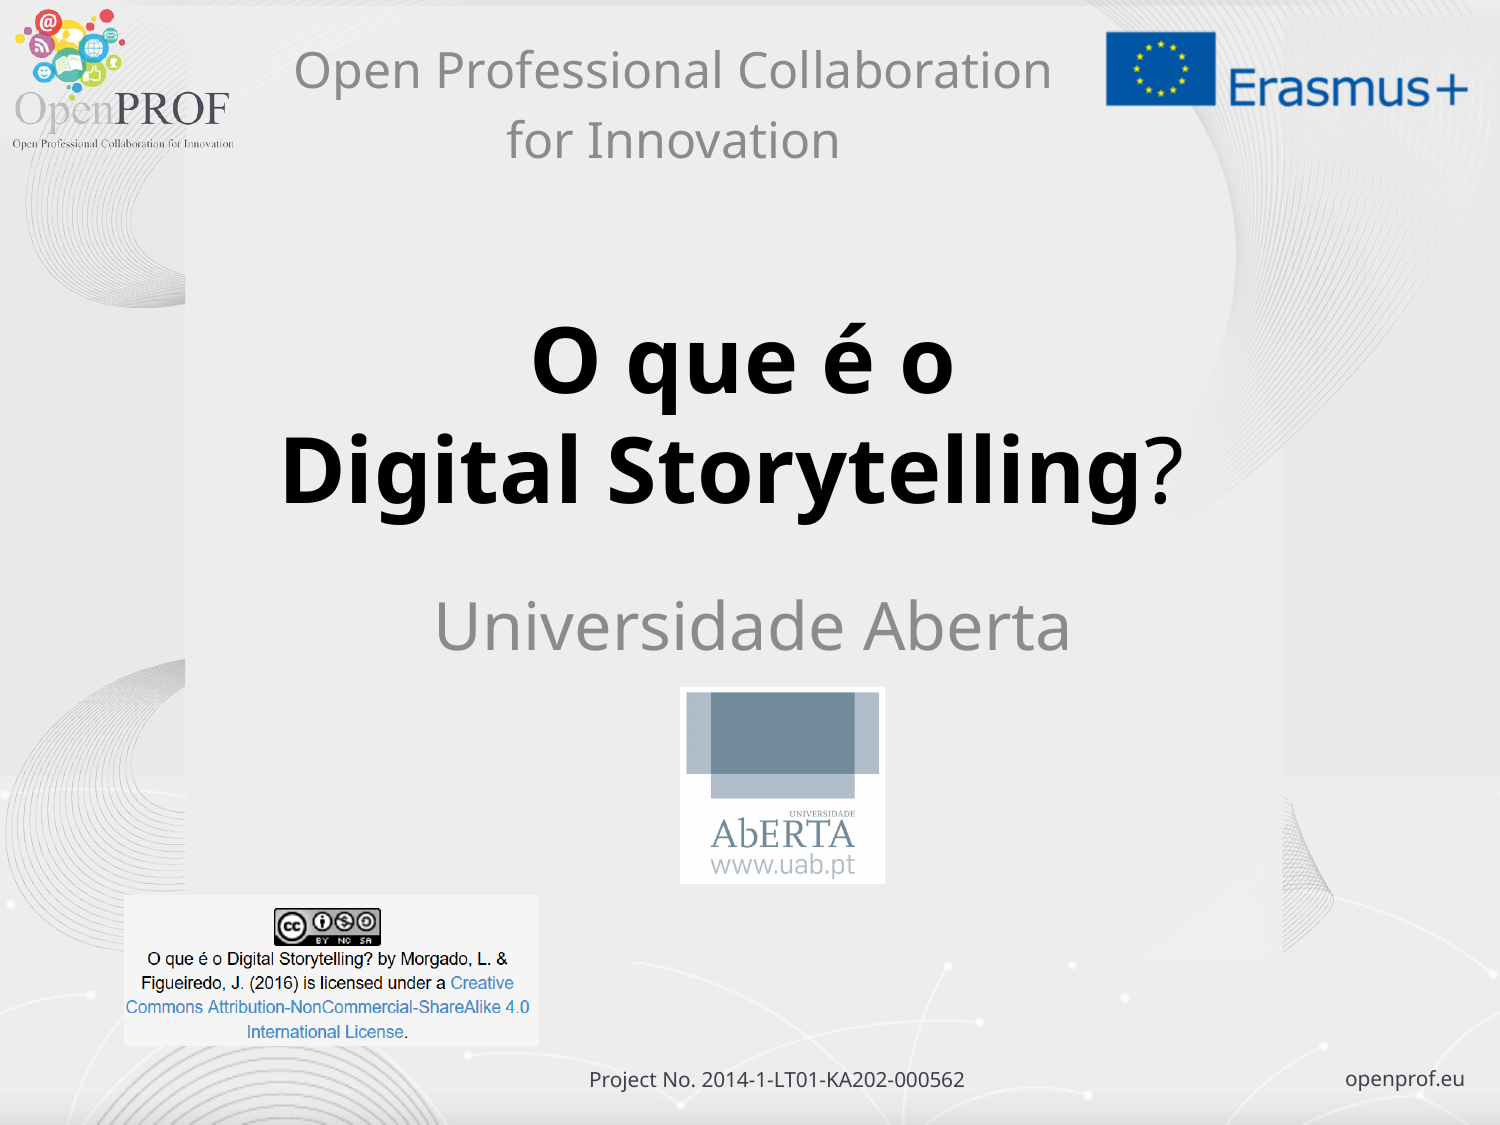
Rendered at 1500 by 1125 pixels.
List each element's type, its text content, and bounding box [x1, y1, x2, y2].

text_box Open Professional Collaboration for Innovation [251, 31, 1110, 156]
picture [0, 0, 1500, 1125]
title O que é o Digital Storytelling? [187, 236, 1275, 587]
subtitle Universidade Aberta [210, 575, 1298, 815]
